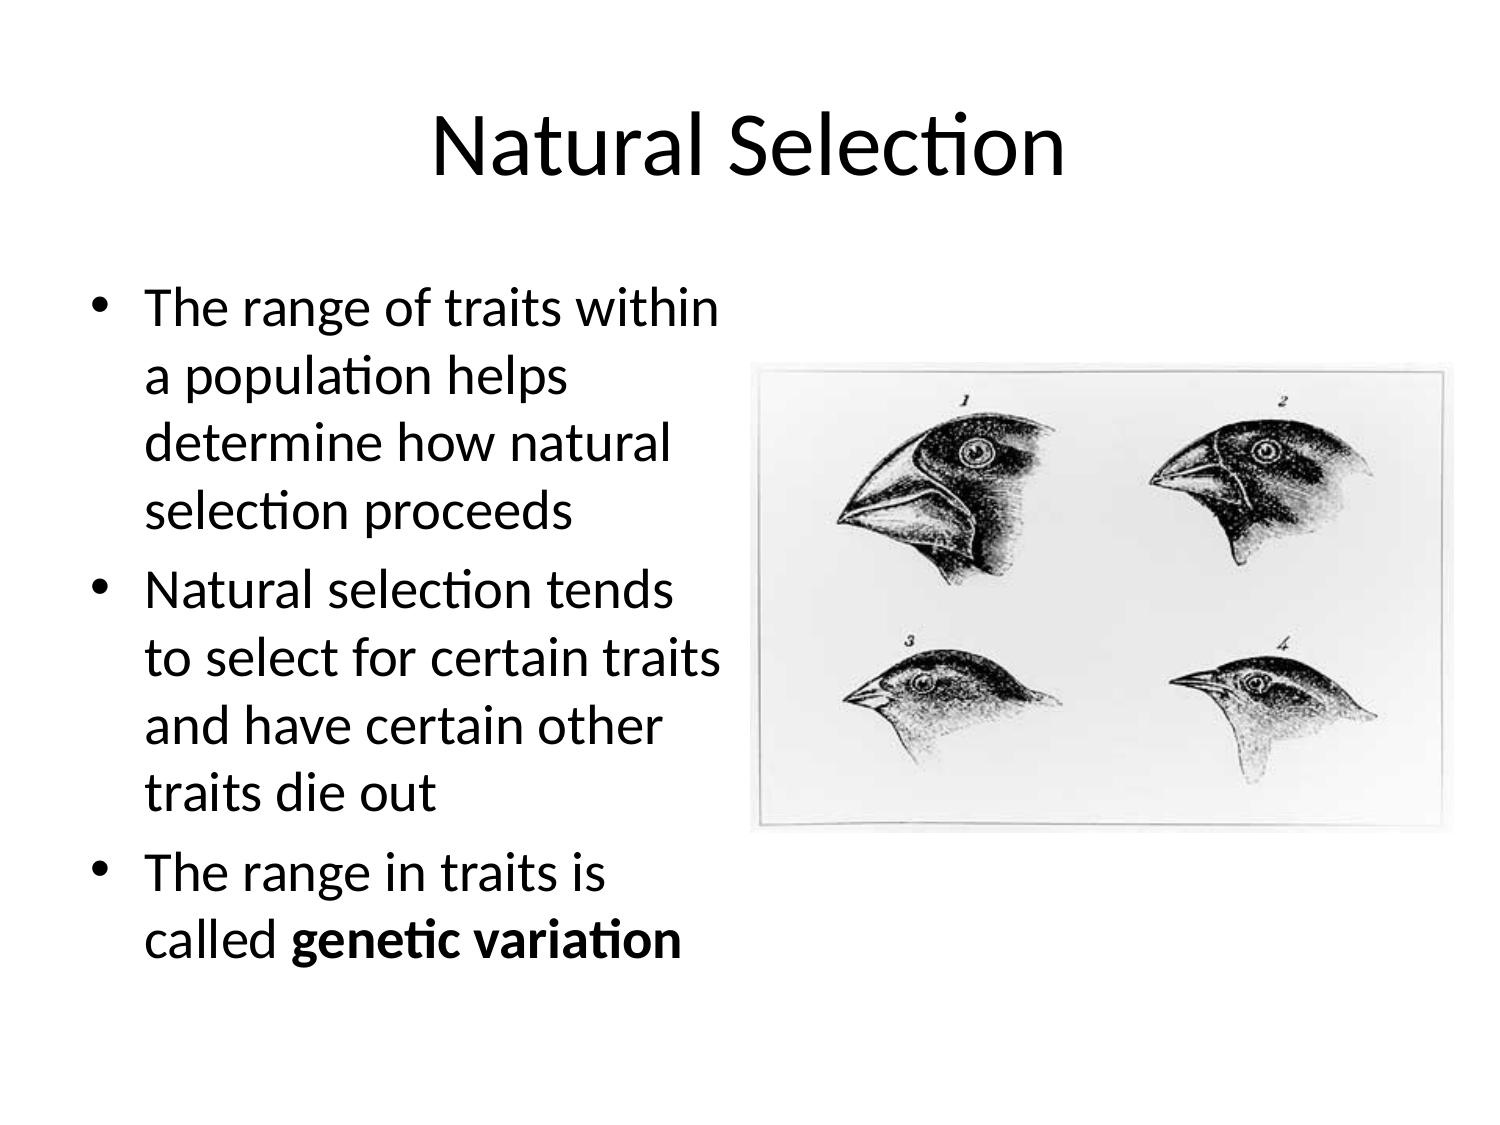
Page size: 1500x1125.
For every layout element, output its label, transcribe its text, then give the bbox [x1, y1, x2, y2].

title Natural Selection [75, 45, 1425, 233]
picture [749, 362, 1454, 833]
list The range of traits within a population helps determine how natural selection proceeds Natural selection tends to select for certain traits and have certain other traits die out The range in traits is called genetic variation [75, 262, 738, 1005]
